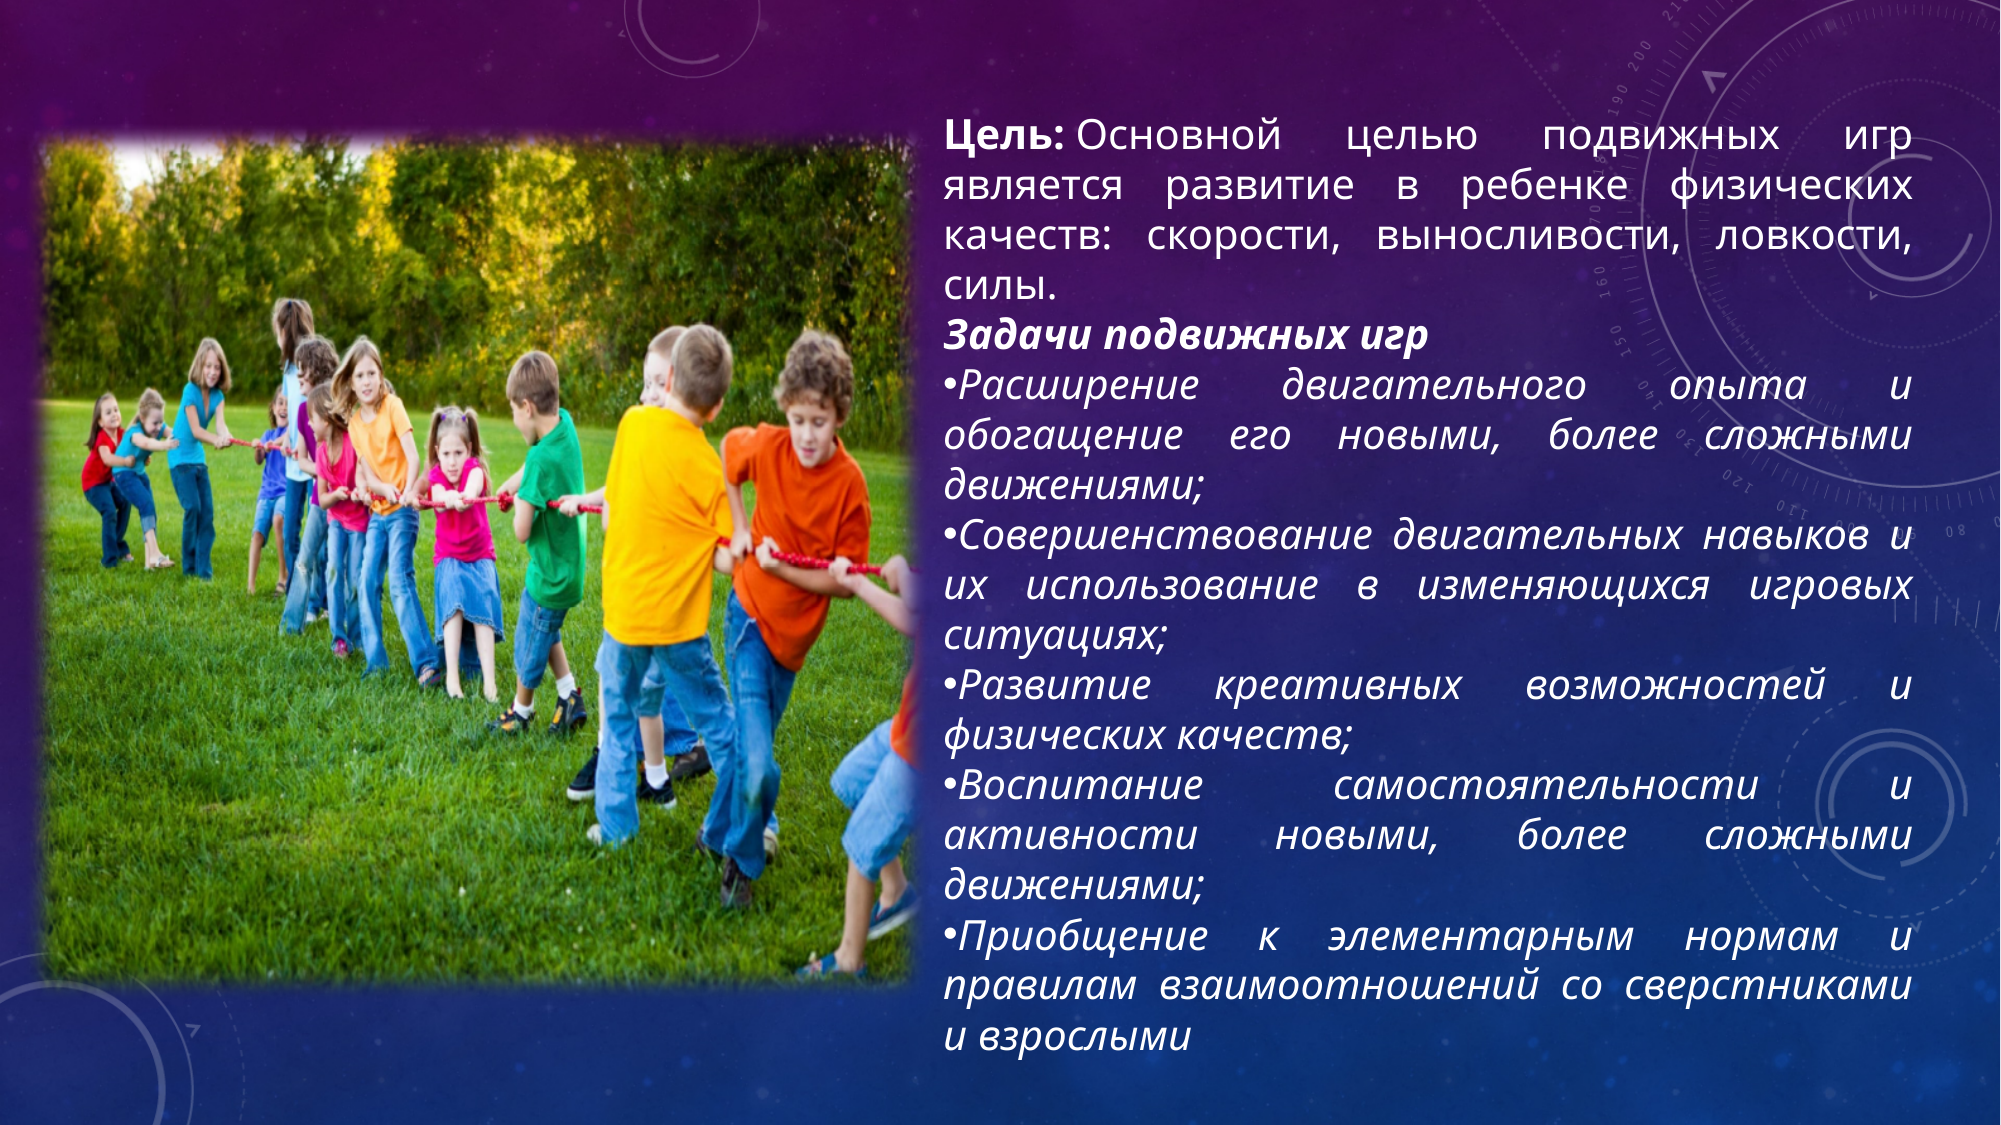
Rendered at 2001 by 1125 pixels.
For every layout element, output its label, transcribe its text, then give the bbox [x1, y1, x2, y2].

text_box Цель: Основной целью подвижных игр является развитие в ребенке физических качеств: скорости, выносливости, ловкости, силы. Задачи подвижных игр Расширение двигательного опыта и обогащение его новыми, более сложными движениями; Совершенствование двигательных навыков и их использование в изменяющихся игровых ситуациях; Развитие креативных возможностей и физических качеств; Воспитание самостоятельности и активности новыми, более сложными движениями; Приобщение к элементарным нормам и правилам взаимоотношений со сверстниками и взрослыми [928, 100, 1929, 1066]
picture [0, 0, 2001, 1125]
